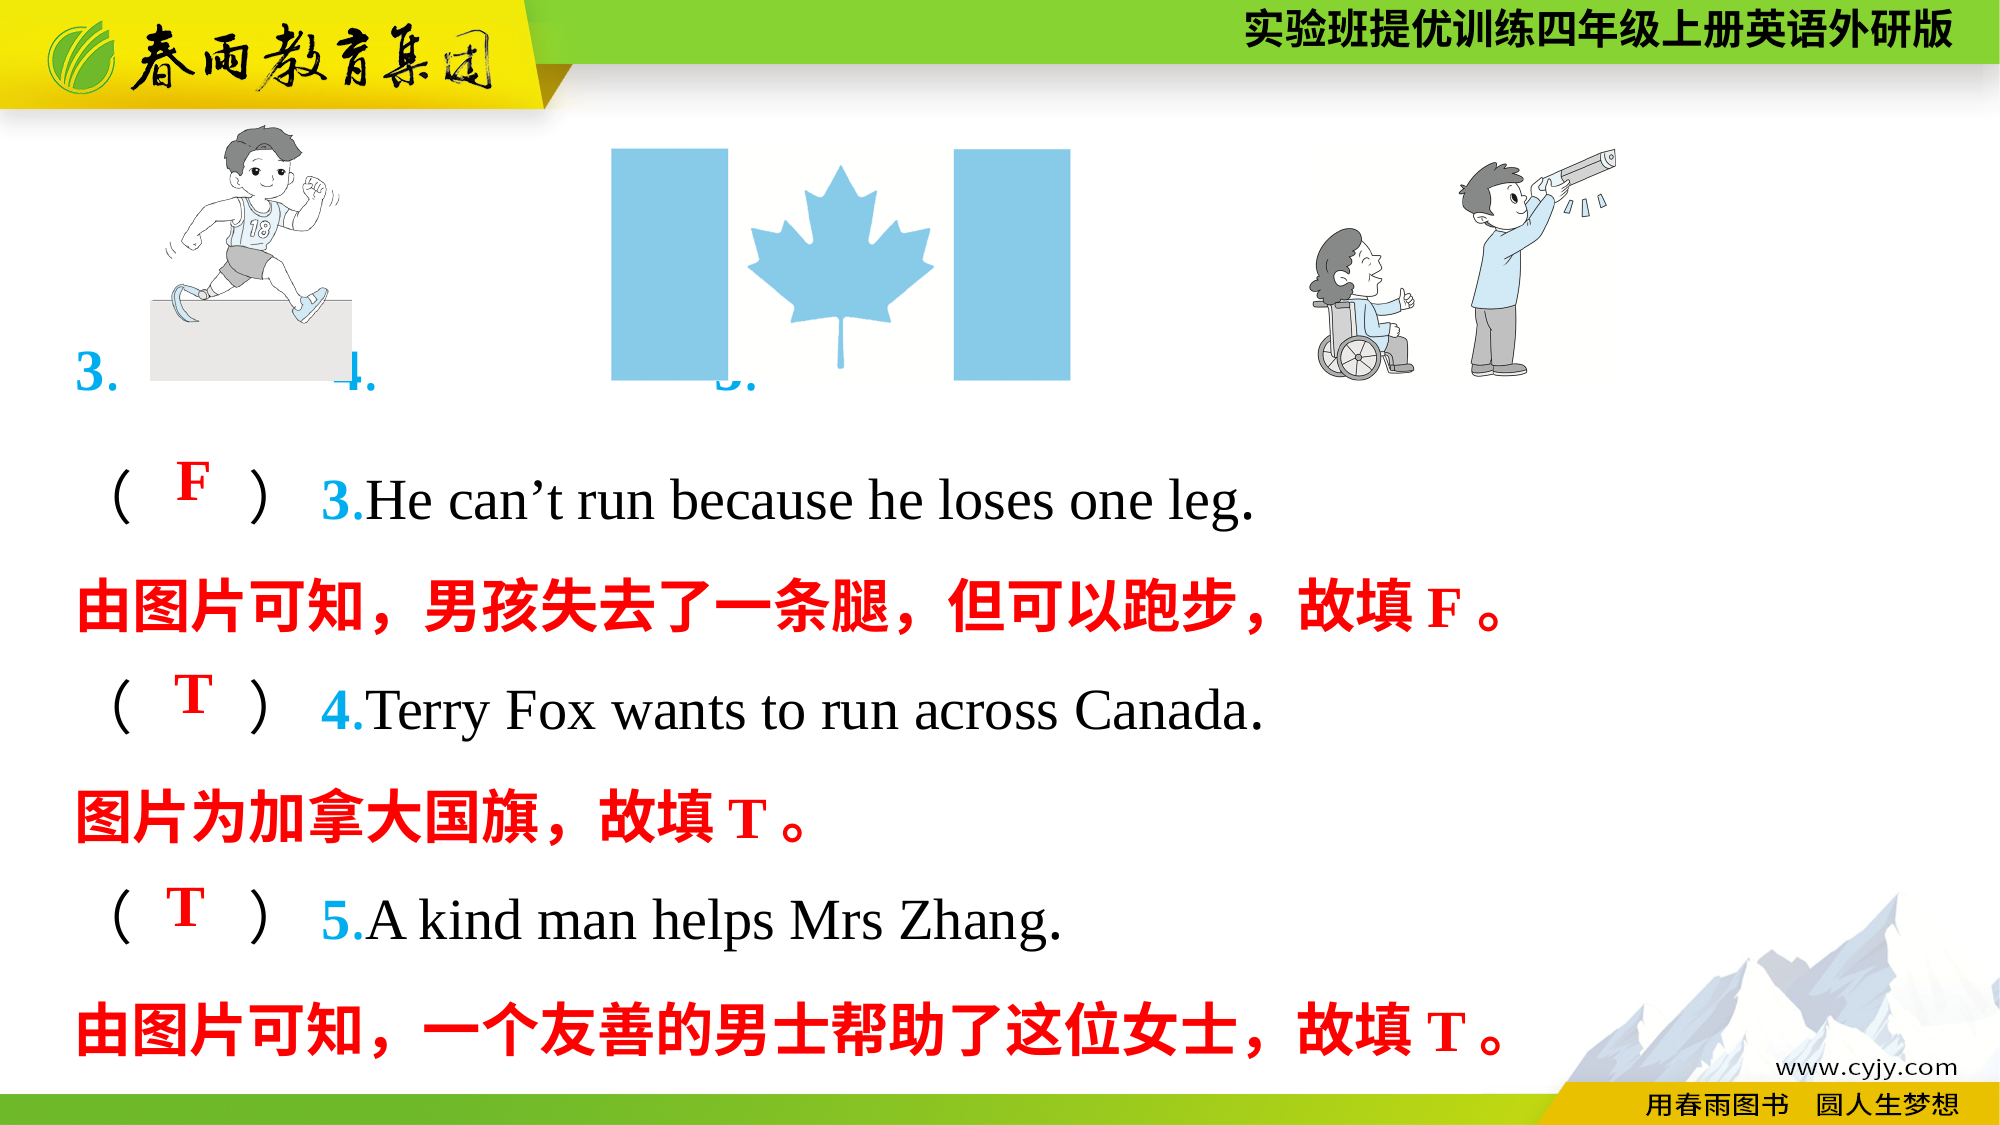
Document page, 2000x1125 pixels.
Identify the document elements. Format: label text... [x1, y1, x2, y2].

text_box 由图片可知，男孩失去了一条腿，但可以跑步，故填F。 [59, 527, 1944, 647]
text_box 图片为加拿大国旗，故填T。 [59, 738, 1944, 859]
picture [0, 0, 2000, 1125]
text_box （ ）3.He can’t run because he loses one leg. （ ）4.Terry Fox wants to run across Canada. （ ）5.A kind man helps Mrs Zhang. [59, 859, 1944, 959]
text_box 由图片可知，一个友善的男士帮助了这位女士，故填T。 [58, 950, 1943, 1071]
text_box T [160, 648, 229, 733]
text_box T [151, 861, 220, 946]
text_box F [161, 435, 227, 520]
text_box （ ）3.He can’t run because he loses one leg. （ ）4.Terry Fox wants to run across Canada. （ ）5.A kind man helps Mrs Zhang. [59, 647, 1944, 738]
list 3. 4. 5. [60, 289, 1945, 398]
text_box （ ）3.He can’t run because he loses one leg. （ ）4.Terry Fox wants to run across Canada. （ ）5.A kind man helps Mrs Zhang. [59, 418, 1944, 527]
